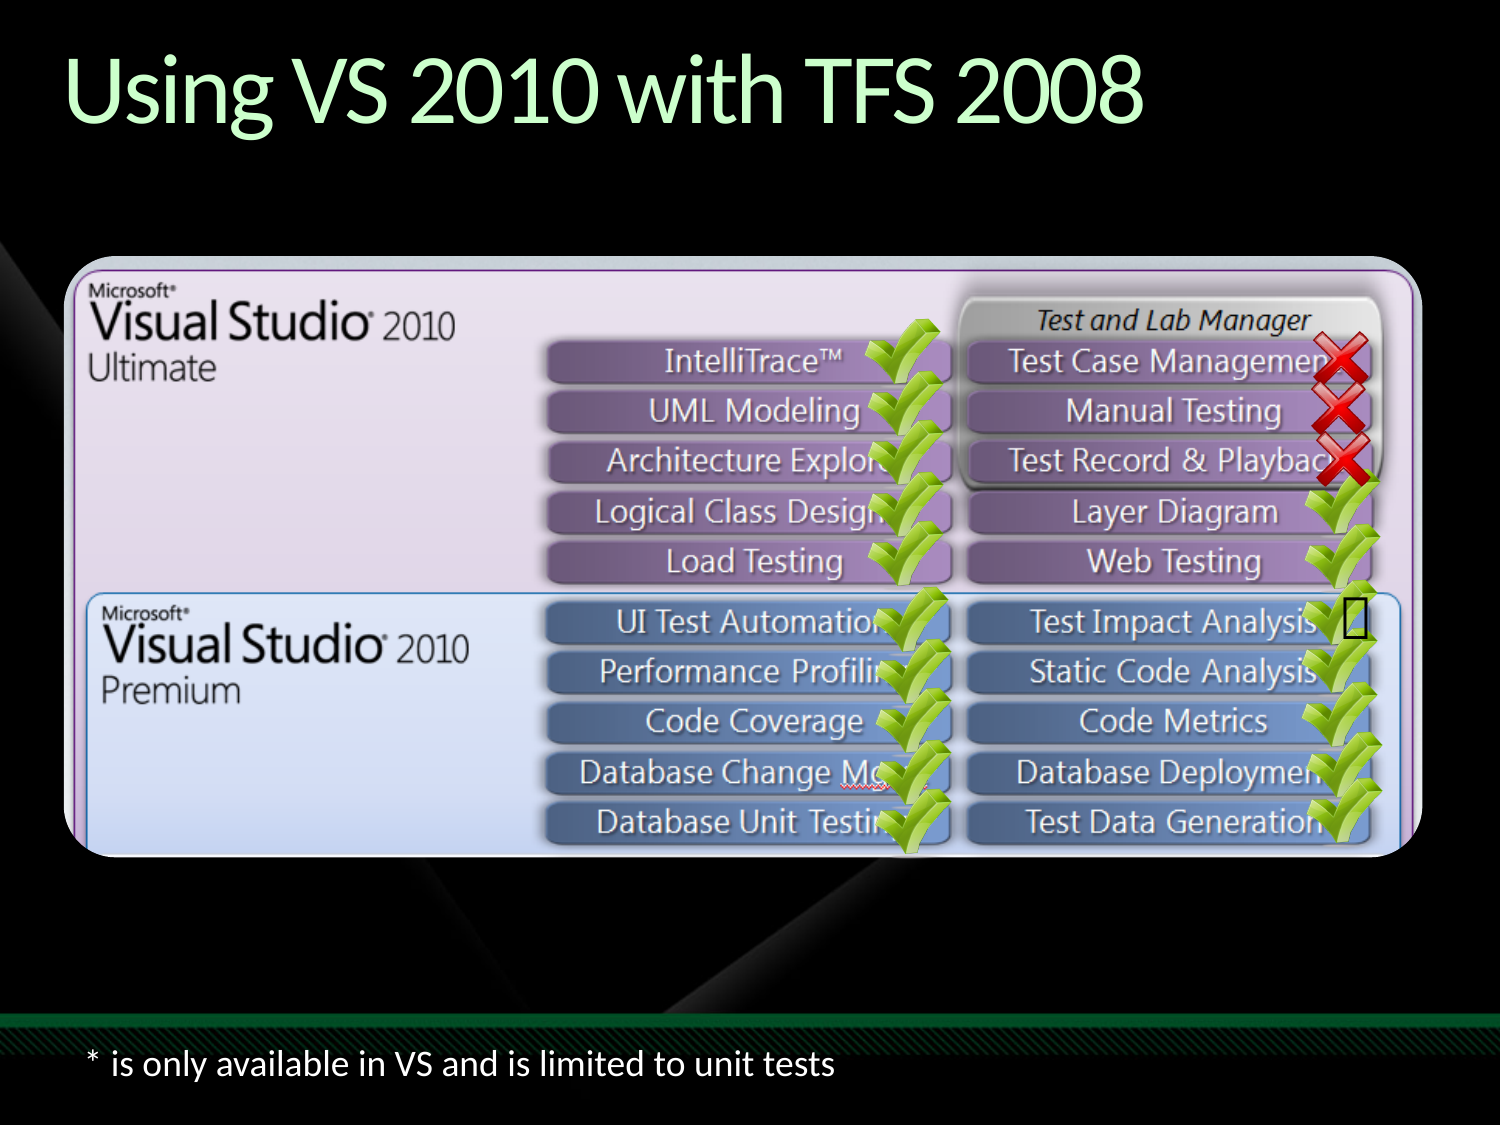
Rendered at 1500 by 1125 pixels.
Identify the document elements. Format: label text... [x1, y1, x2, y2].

text_box * is only available in VS and is limited to unit tests [68, 1031, 852, 1091]
picture [0, 0, 1500, 1125]
title Using VS 2010 with TFS 2008 [62, 37, 1438, 147]
